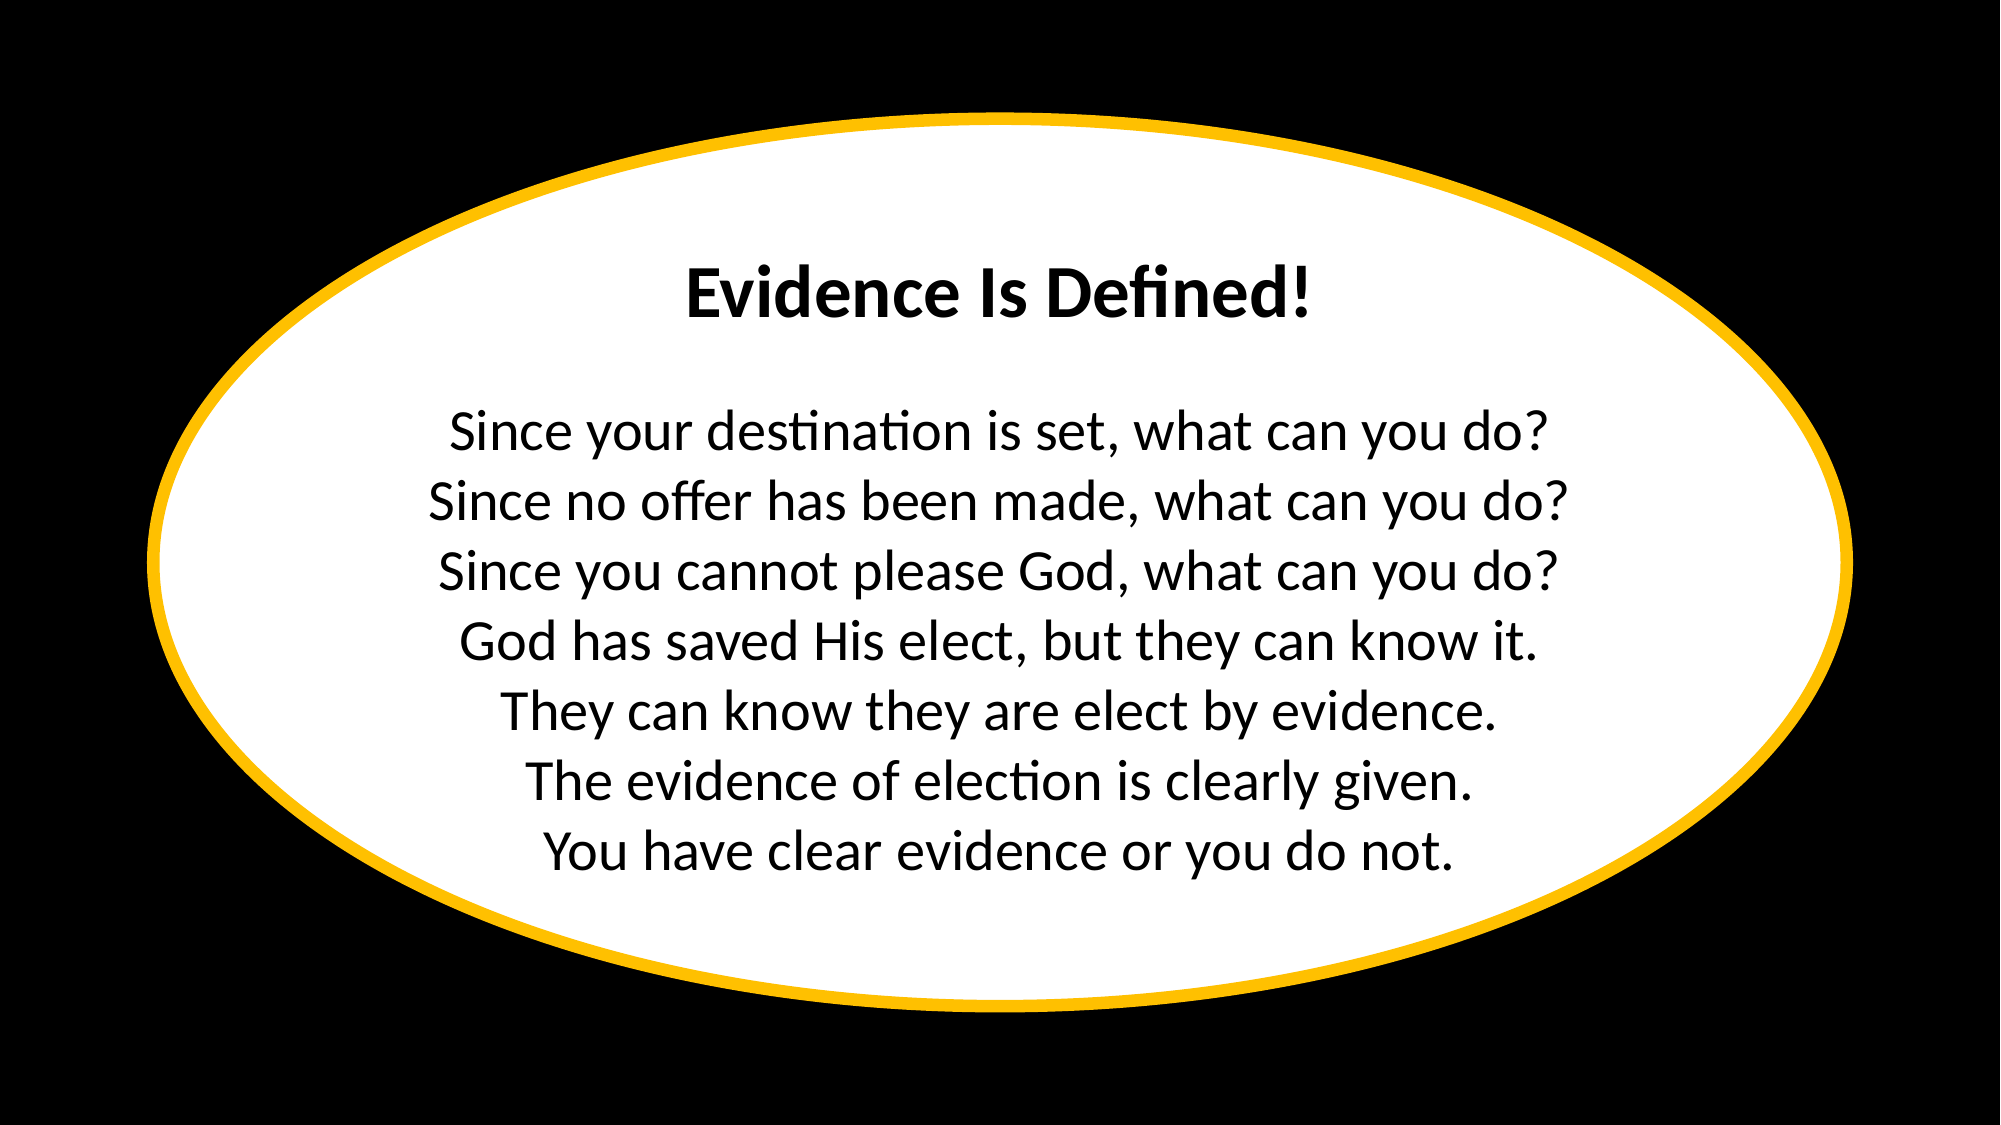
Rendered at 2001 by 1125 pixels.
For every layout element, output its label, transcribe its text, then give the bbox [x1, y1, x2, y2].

text_box Evidence Is Defined! Since your destination is set, what can you do? Since no offer has been made, what can you do? Since you cannot please God, what can you do? God has saved His elect, but they can know it. They can know they are elect by evidence. The evidence of election is clearly given. You have clear evidence or you do not. [152, 117, 1848, 1008]
